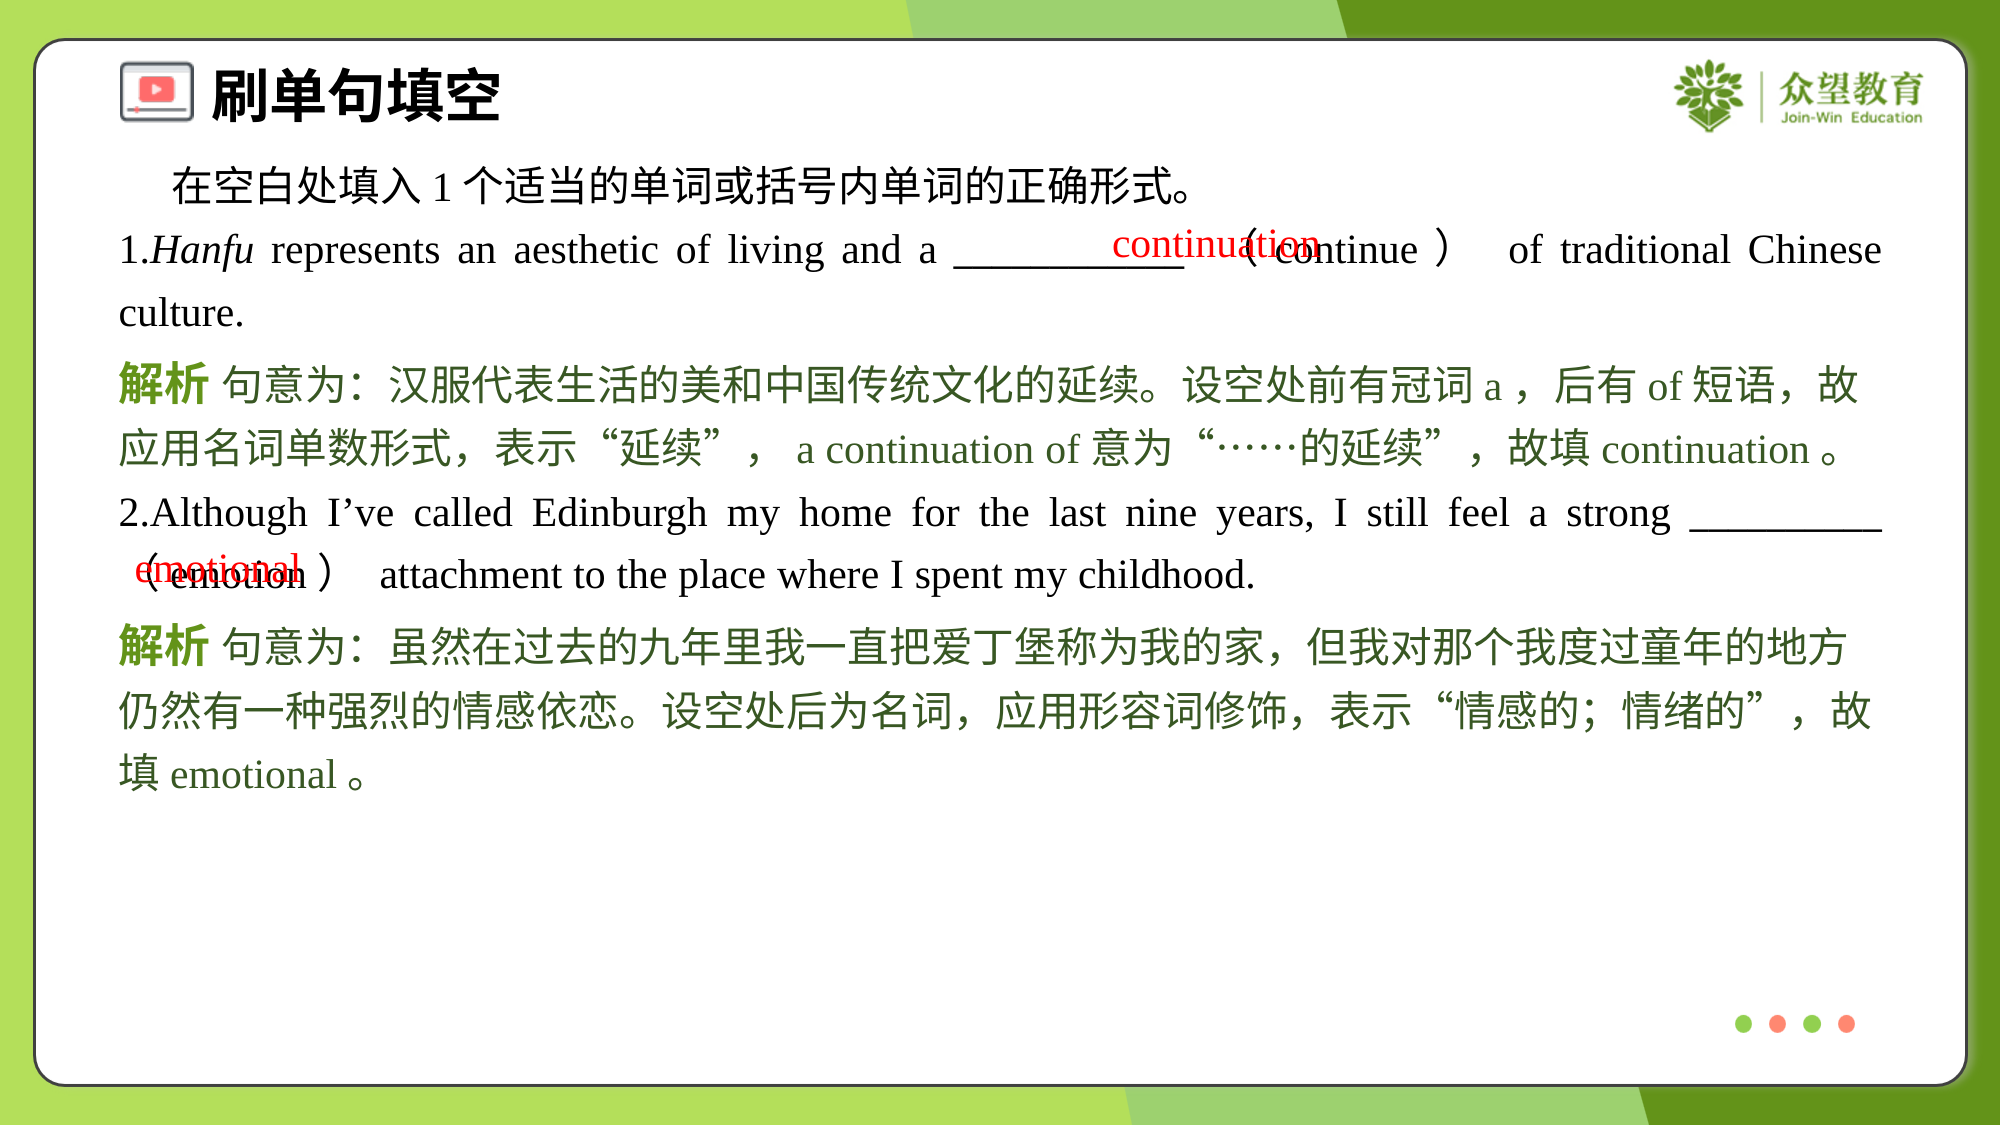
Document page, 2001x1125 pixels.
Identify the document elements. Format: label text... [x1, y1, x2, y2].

text_box continuation [1107, 203, 1326, 261]
text_box 解析 句意为：汉服代表生活的美和中国传统文化的延续。设空处前有冠词a，后有of短语，故应用名词单数形式，表示“延续”，a continuation of意为“……的延续”，故填continuation。 [118, 340, 1883, 467]
text_box 解析 句意为：虽然在过去的九年里我一直把爱丁堡称为我的家，但我对那个我度过童年的地方仍然有一种强烈的情感依恋。设空处后为名词，应用形容词修饰，表示“情感的；情绪的”，故填emotional。 [118, 603, 1883, 793]
text_box 在空白处填入1个适当的单词或括号内单词的正确形式。 1.Hanfu represents an aesthetic of living and a ____________ （continue） of traditional Chinese culture. [118, 146, 1883, 329]
text_box emotional [130, 528, 306, 586]
text_box 2.Although I’ve called Edinburgh my home for the last nine years, I still feel a strong __________ （emotion） attachment to the place where I spent my childhood. [118, 472, 1883, 592]
picture [0, 0, 2000, 1125]
